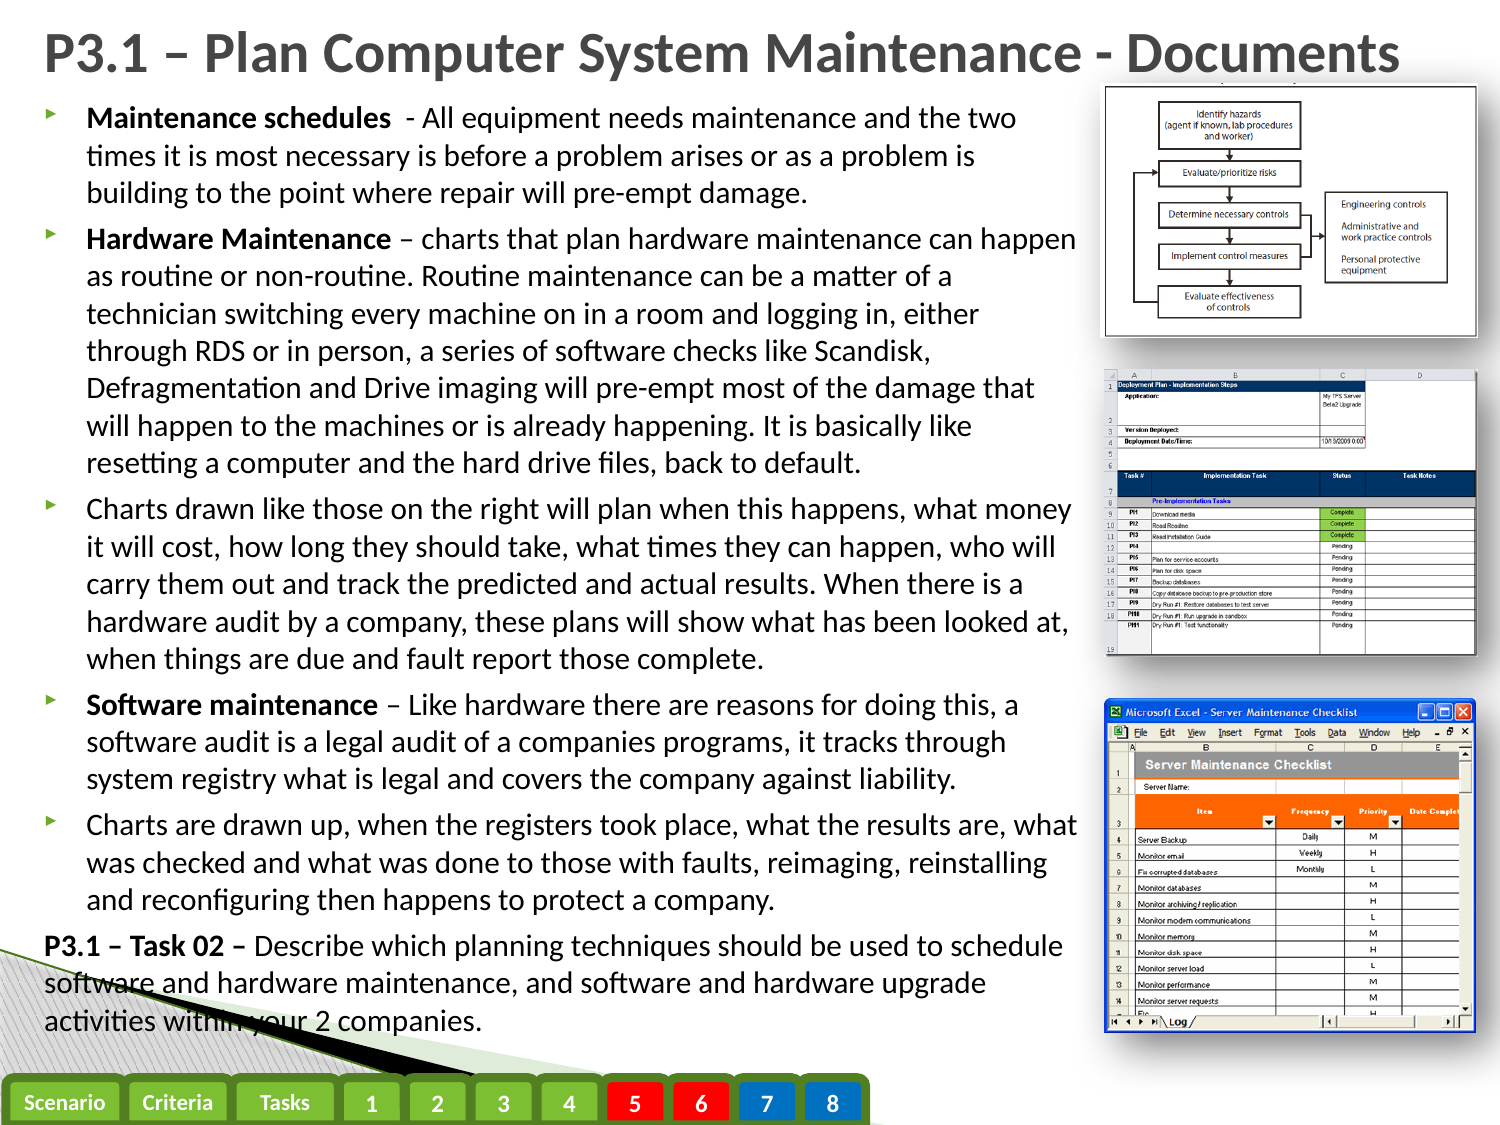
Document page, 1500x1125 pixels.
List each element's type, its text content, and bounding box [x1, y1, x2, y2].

list Maintenance schedules - All equipment needs maintenance and the two times it is most necessary is before a problem arises or as a problem is building to the point where repair will pre-empt damage. Hardware Maintenance – charts that plan hardware maintenance can happen as routine or non-routine. Routine maintenance can be a matter of a technician switching every machine on in a room and logging in, either through RDS or in person, a series of software checks like Scandisk, Defragmentation and Drive imaging will pre-empt most of the damage that will happen to the machines or is already happening. It is basically like resetting a computer and the hard drive files, back to default. Charts drawn like those on the right will plan when this happens, what money it will cost, how long they should take, what times they can happen, who will carry them out and track the predicted and actual results. When there is a hardware audit by a company, these plans will show what has been looked at, when things are due and fault report those complete. Software maintenance – Like hardware there are reasons for doing this, a software audit is a legal audit of a companies programs, it tracks through system registry what is legal and covers the company against liability. Charts are drawn up, when the registers took place, what the results are, what was checked and what was done to those with faults, reimaging, reinstalling and reconfiguring then happens to protect a company. P3.1 – Task 02 – Describe which planning techniques should be used to schedule software and hardware maintenance, and software and hardware upgrade activities within your 2 companies. [29, 90, 1096, 1035]
picture [1100, 83, 1478, 339]
title P3.1 – Plan Computer System Maintenance - Documents [29, 19, 1463, 79]
picture [1104, 368, 1478, 658]
picture [1104, 698, 1476, 1033]
